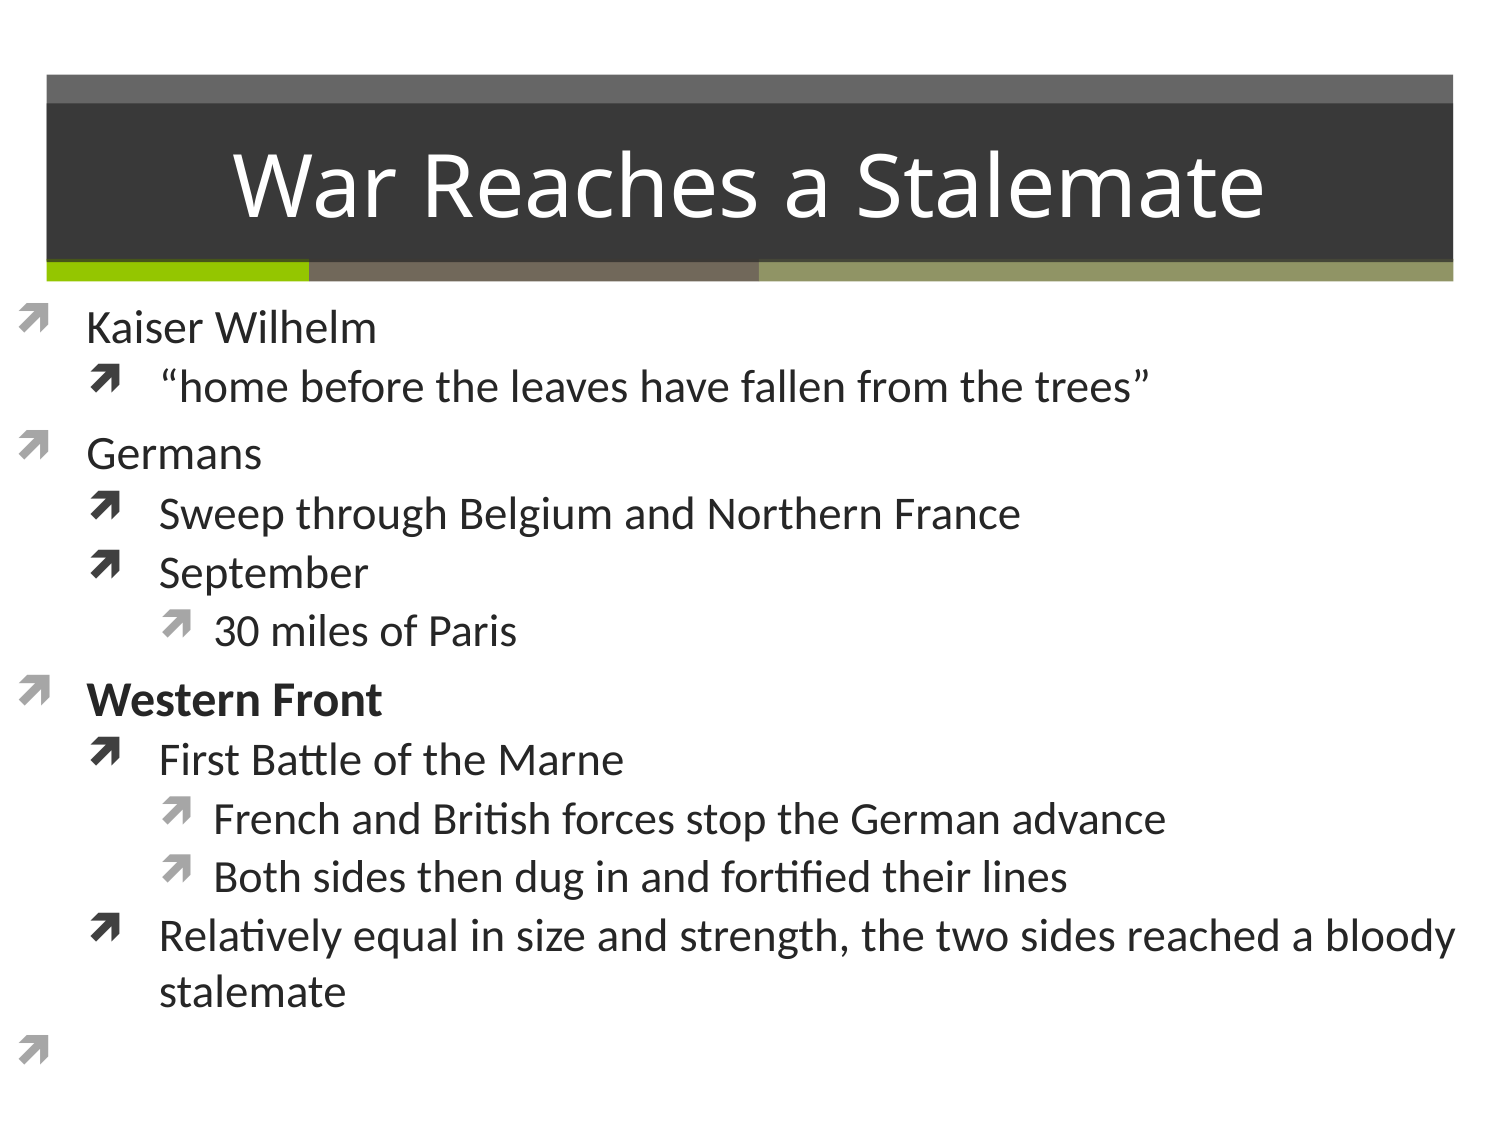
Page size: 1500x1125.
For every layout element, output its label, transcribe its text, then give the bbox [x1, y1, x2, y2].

title War Reaches a Stalemate [46, 103, 1454, 263]
list Kaiser Wilhelm “home before the leaves have fallen from the trees” Germans Sweep through Belgium and Northern France September 30 miles of Paris Western Front First Battle of the Marne French and British forces stop the German advance Both sides then dug in and fortified their lines Relatively equal in size and strength, the two sides reached a bloody stalemate [0, 287, 1500, 1125]
